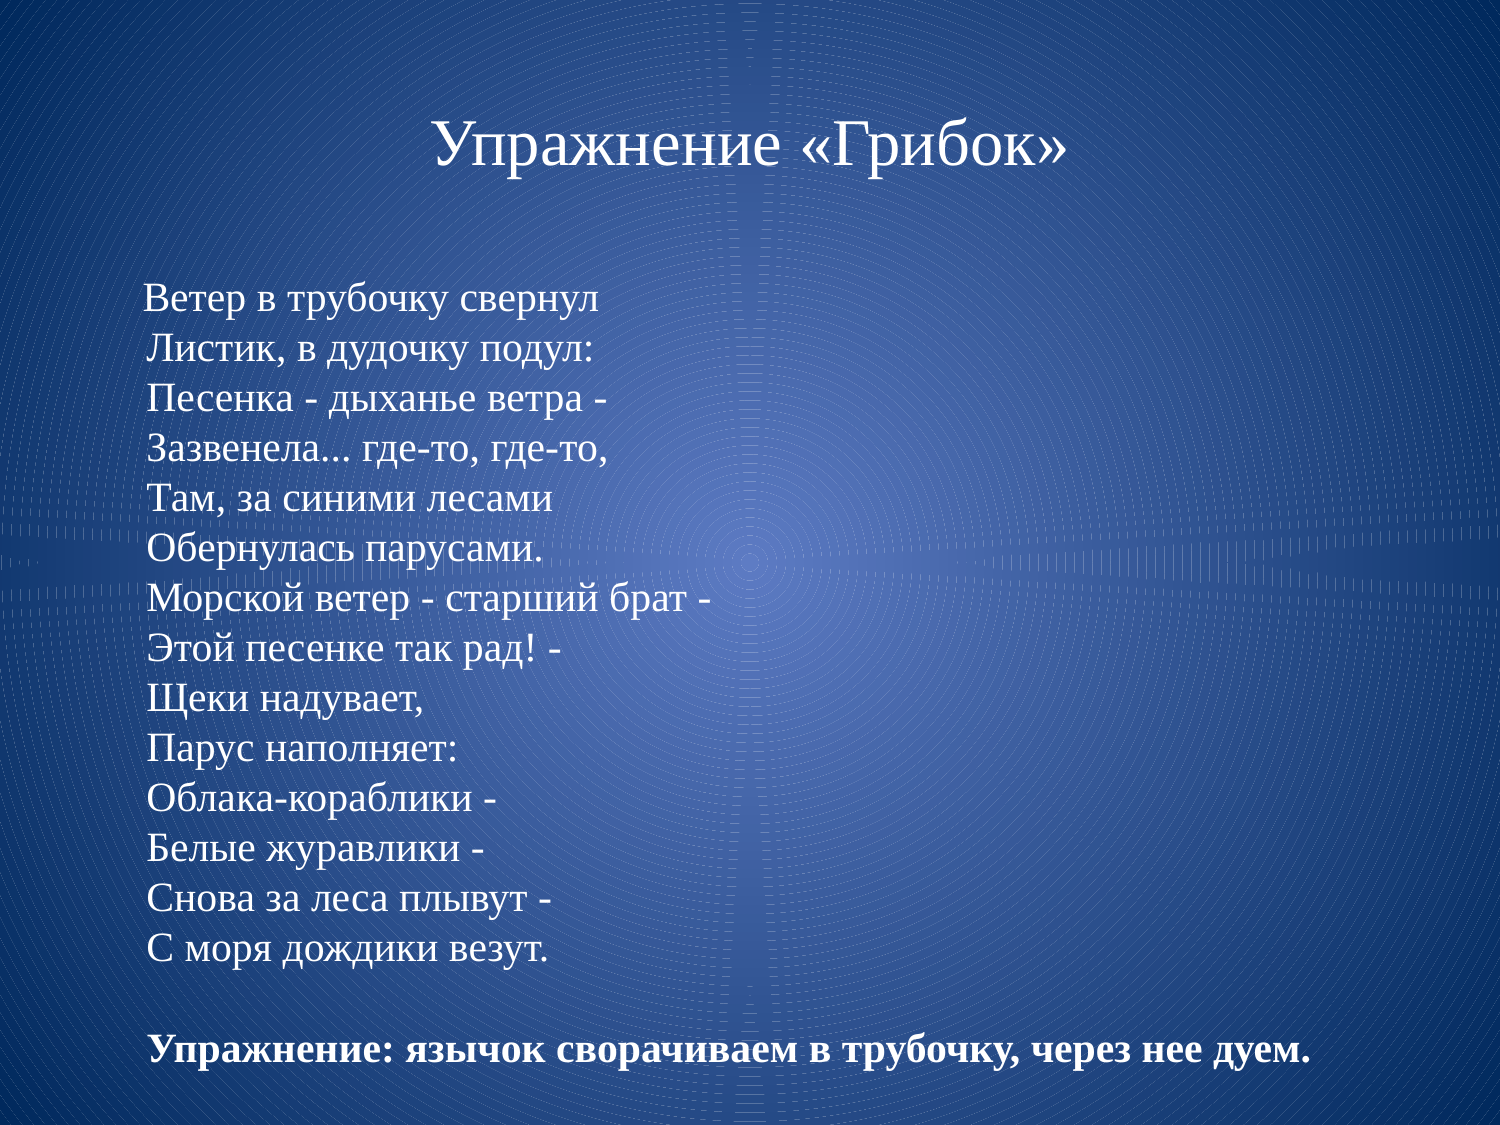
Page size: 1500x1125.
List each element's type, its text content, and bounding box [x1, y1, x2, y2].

list Ветер в трубочку свернул Листик, в дудочку подул: Песенка - дыханье ветра - Зазвенела... где-то, где-то, Там, за синими лесами Обернулась парусами. Морской ветер - старший брат - Этой песенке так рад! - Щеки надувает, Парус наполняет: Облака-кораблики - Белые журавлики - Снова за леса плывут - С моря дождики везут. Упражнение: язычок сворачиваем в трубочку, через нее дуем. [75, 262, 1425, 1005]
title Упражнение «Грибок» [75, 45, 1425, 233]
